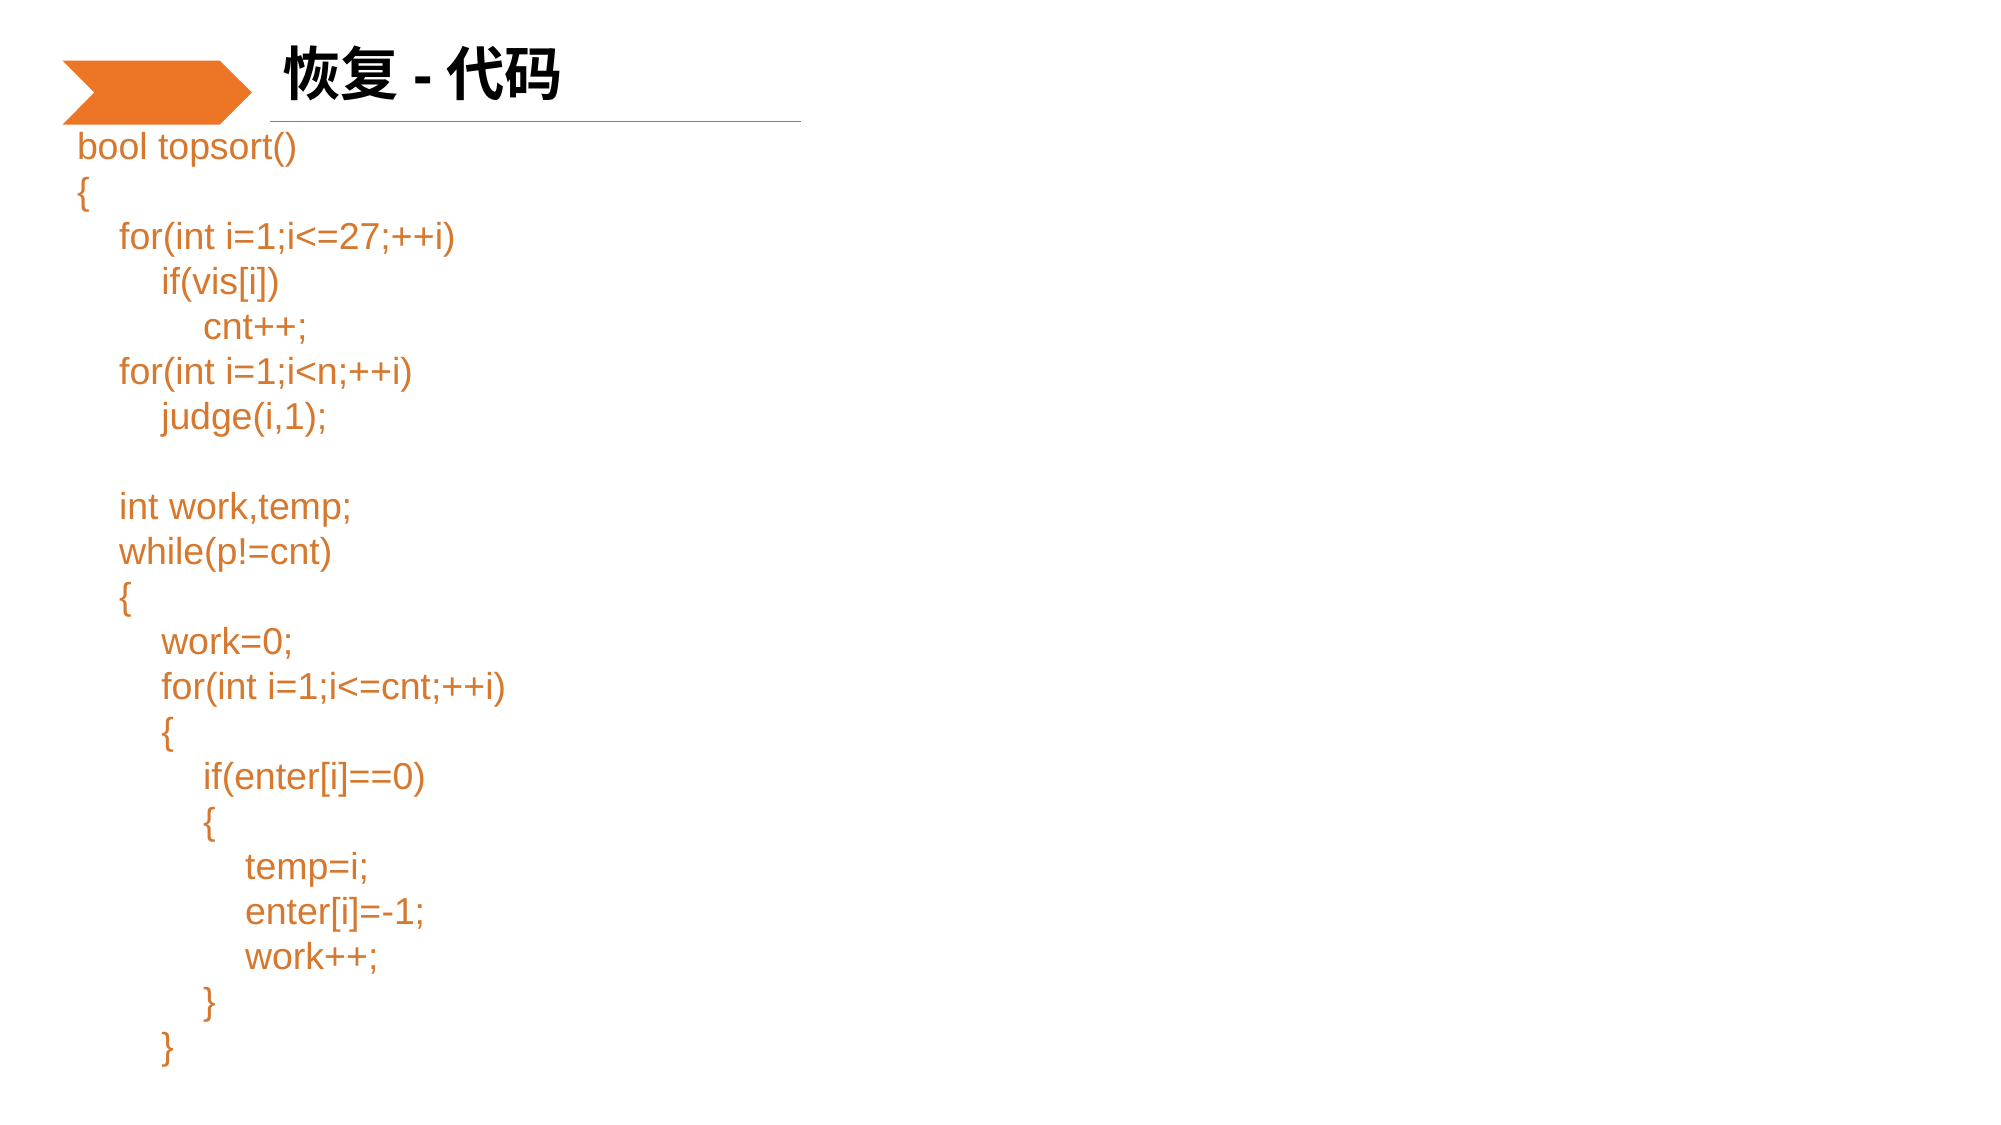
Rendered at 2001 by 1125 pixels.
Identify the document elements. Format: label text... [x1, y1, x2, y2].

text_box 恢复-代码 [267, 29, 578, 115]
text_box bool topsort() { for(int i=1;i<=27;++i) if(vis[i]) cnt++; for(int i=1;i<n;++i) judge(i,1); int work,temp; while(p!=cnt) { work=0; for(int i=1;i<=cnt;++i) { if(enter[i]==0) { temp=i; enter[i]=-1; work++; } } [62, 115, 1944, 1075]
